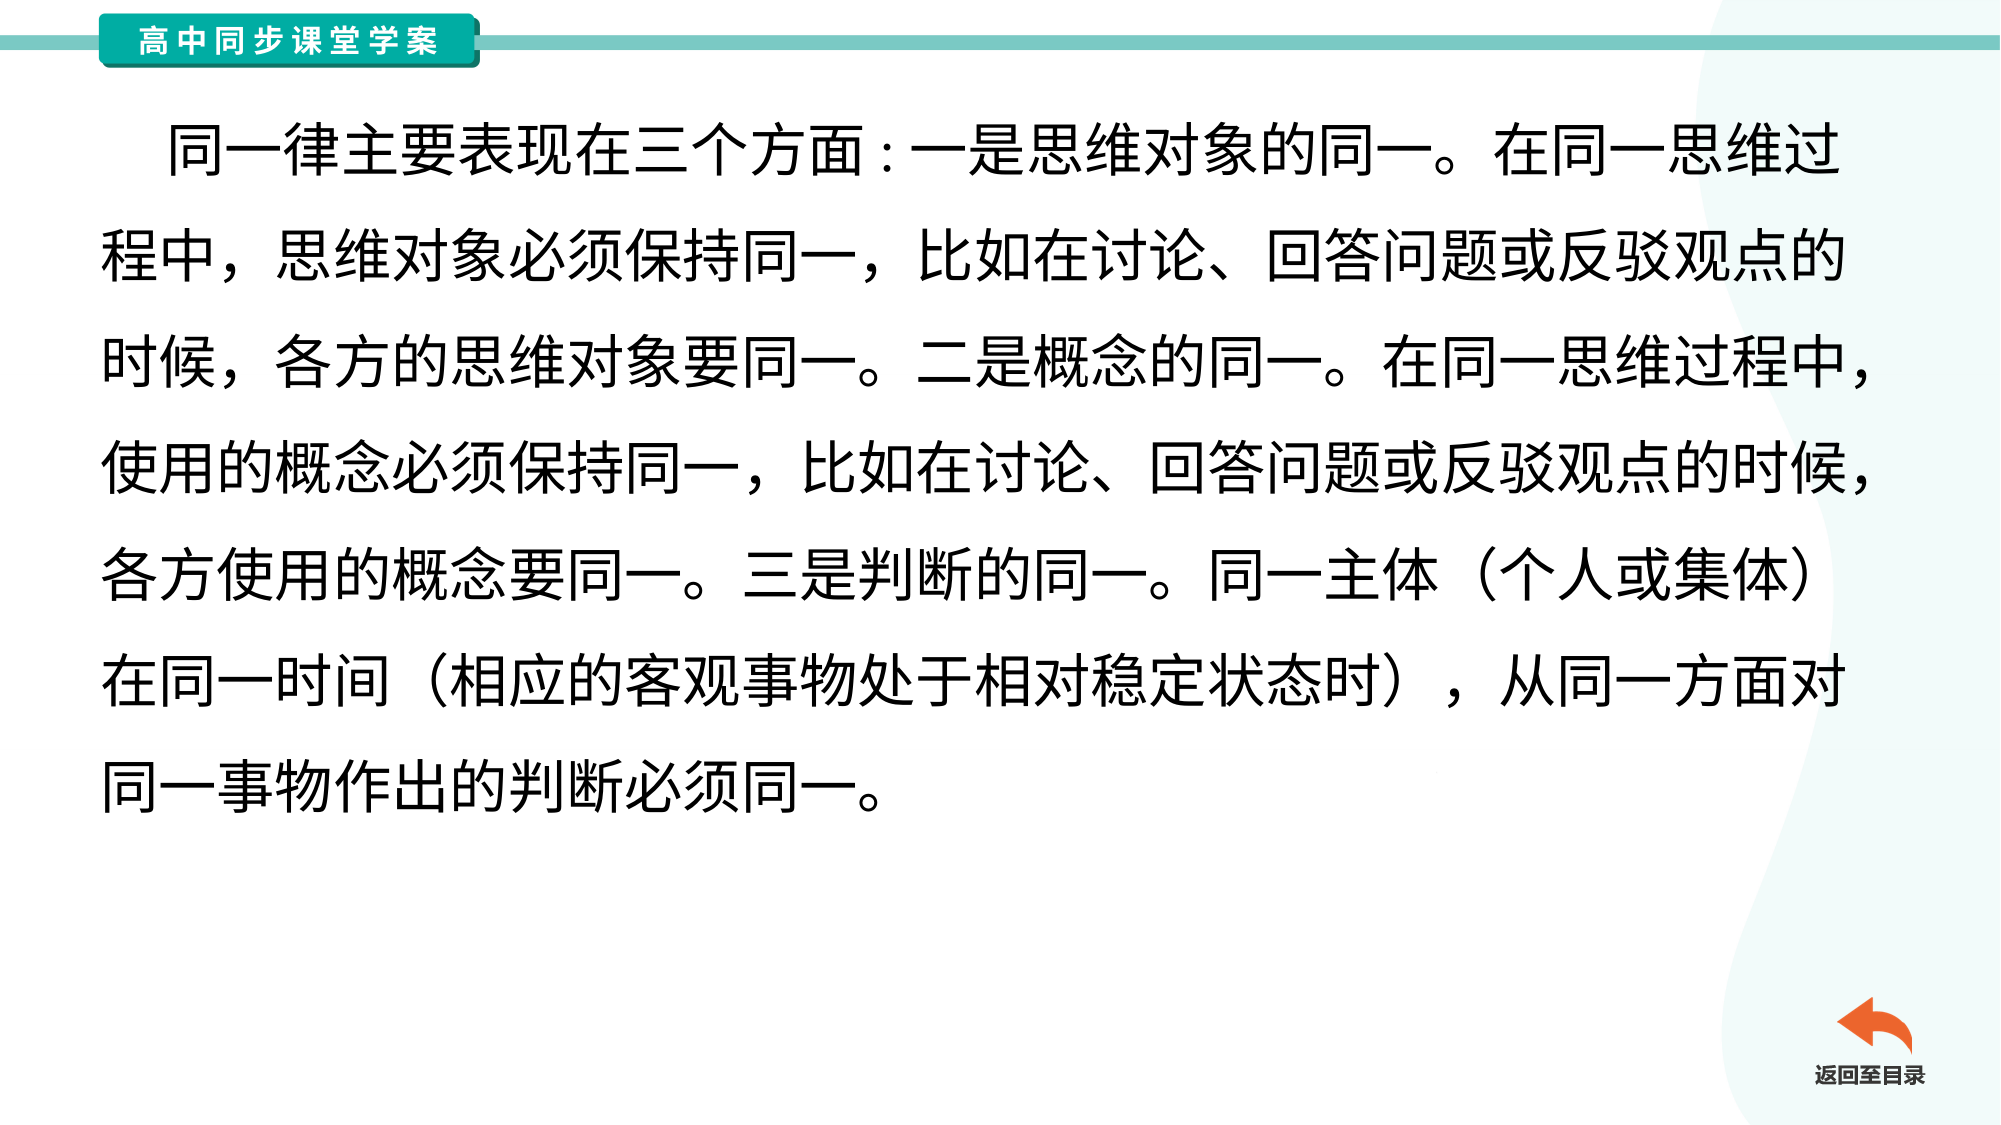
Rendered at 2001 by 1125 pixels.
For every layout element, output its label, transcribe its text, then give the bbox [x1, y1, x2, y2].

text_box 同一律主要表现在三个方面:一是思维对象的同一。在同一思维过 程中，思维对象必须保持同一，比如在讨论、回答问题或反驳观点的 时候，各方的思维对象要同一。二是概念的同一。在同一思维过程中， 使用的概念必须保持同一，比如在讨论、回答问题或反驳观点的时候， 各方使用的概念要同一。三是判断的同一。同一主体（个人或集体） 在同一时间（相应的客观事物处于相对稳定状态时），从同一方面对 同一事物作出的判断必须同一。 [100, 76, 1899, 821]
picture [0, 0, 2000, 1125]
